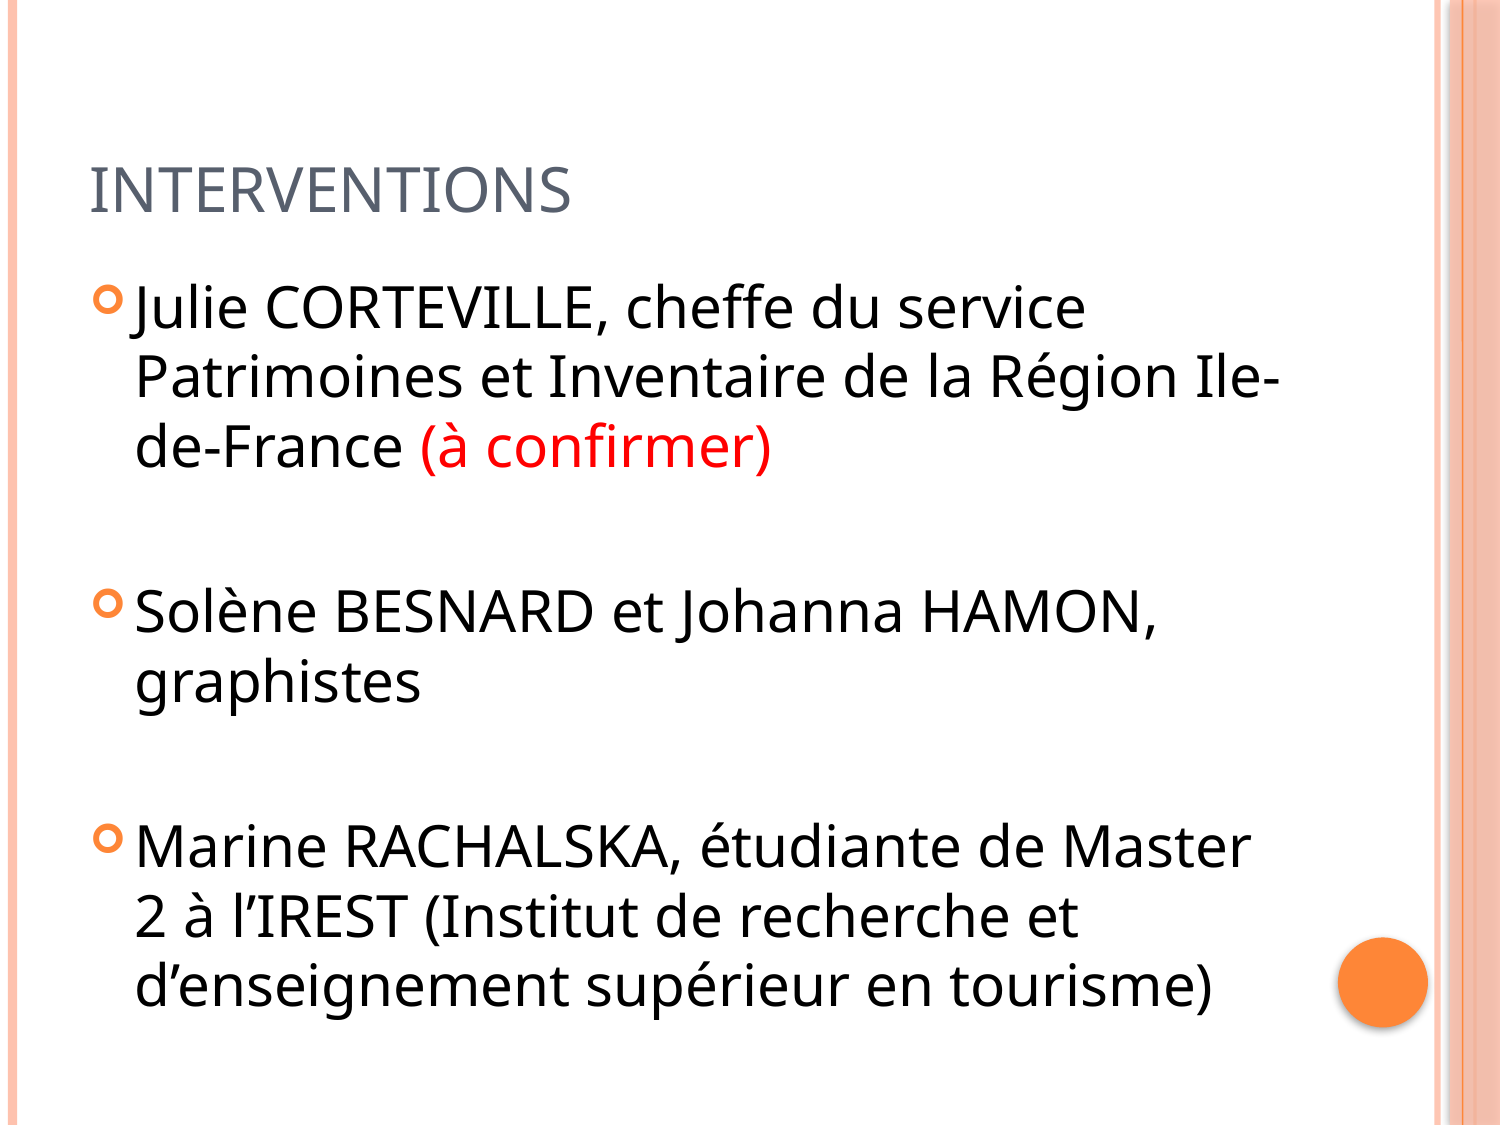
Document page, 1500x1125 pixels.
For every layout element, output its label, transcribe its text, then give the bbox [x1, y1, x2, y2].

list Julie CORTEVILLE, cheffe du service Patrimoines et Inventaire de la Région Ile-de-France (à confirmer) Solène BESNARD et Johanna HAMON, graphistes Marine RACHALSKA, étudiante de Master 2 à l’IREST (Institut de recherche et d’enseignement supérieur en tourisme) [75, 262, 1300, 1062]
title Interventions [75, 45, 1300, 233]
